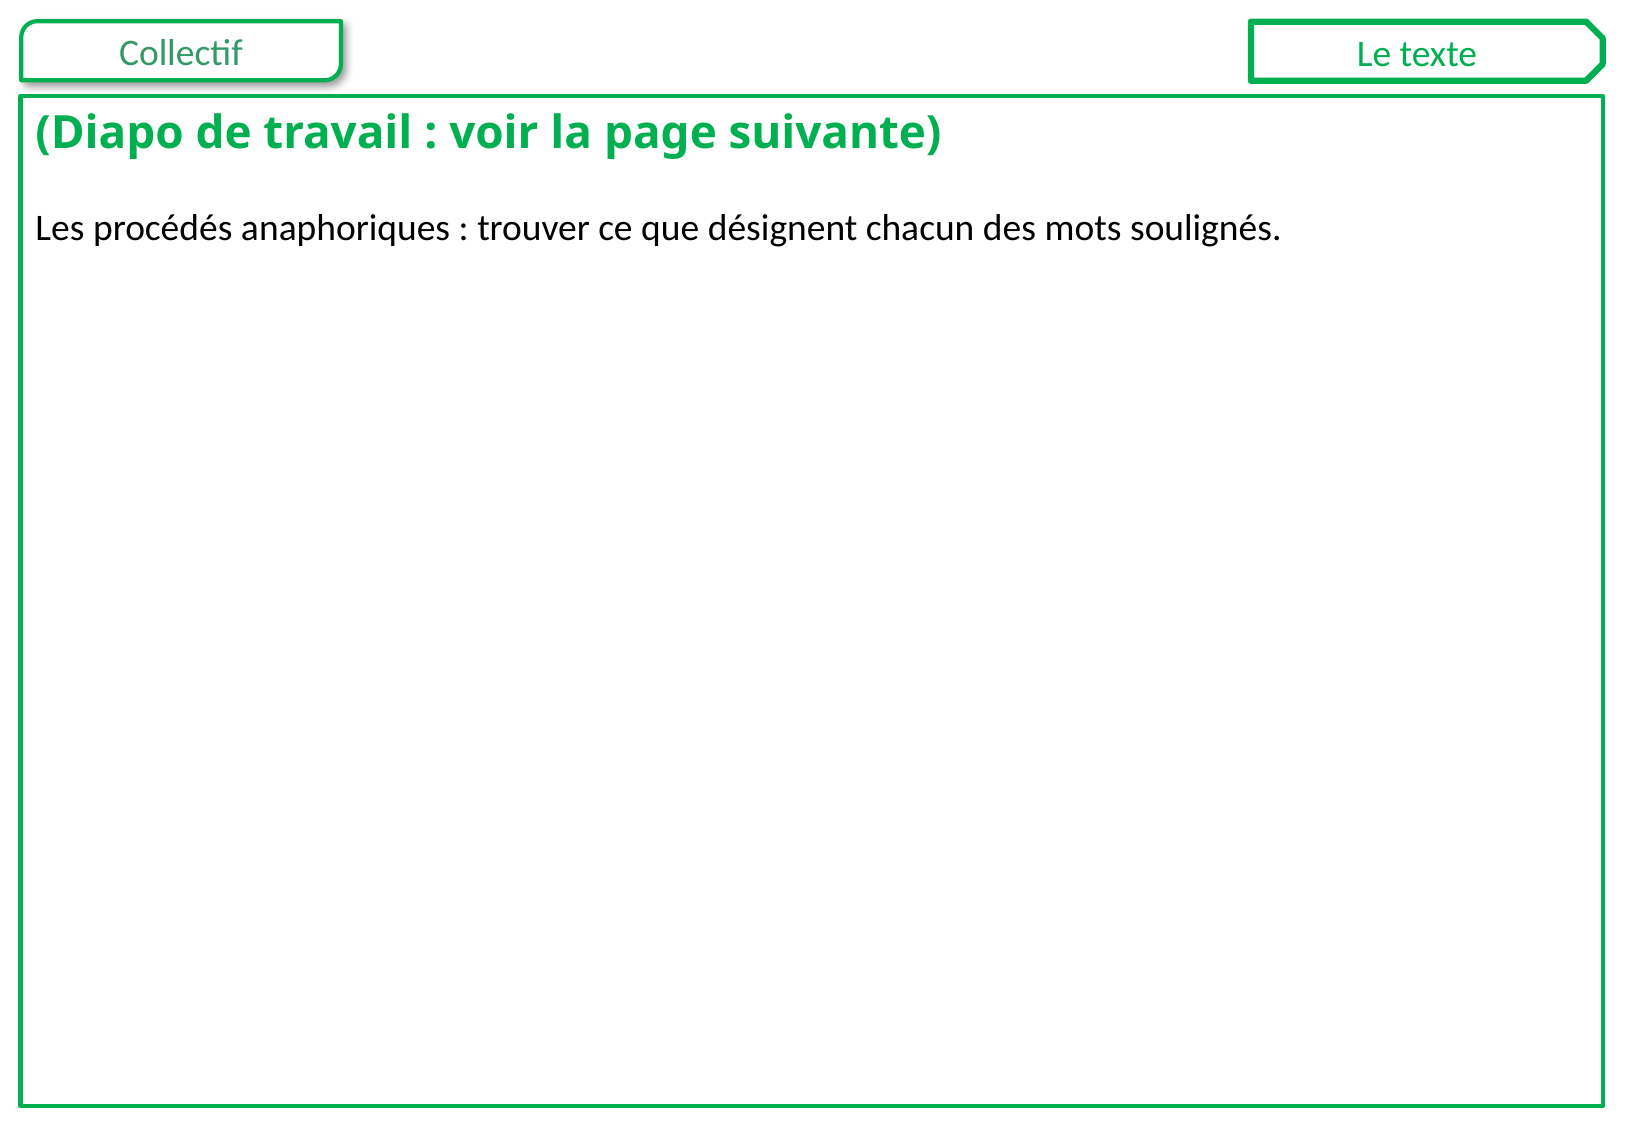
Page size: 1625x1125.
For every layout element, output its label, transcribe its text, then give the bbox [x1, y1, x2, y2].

list (Diapo de travail : voir la page suivante) Les procédés anaphoriques : trouver ce que désignent chacun des mots soulignés. [18, 94, 1605, 1108]
list Le texte [1250, 21, 1584, 81]
